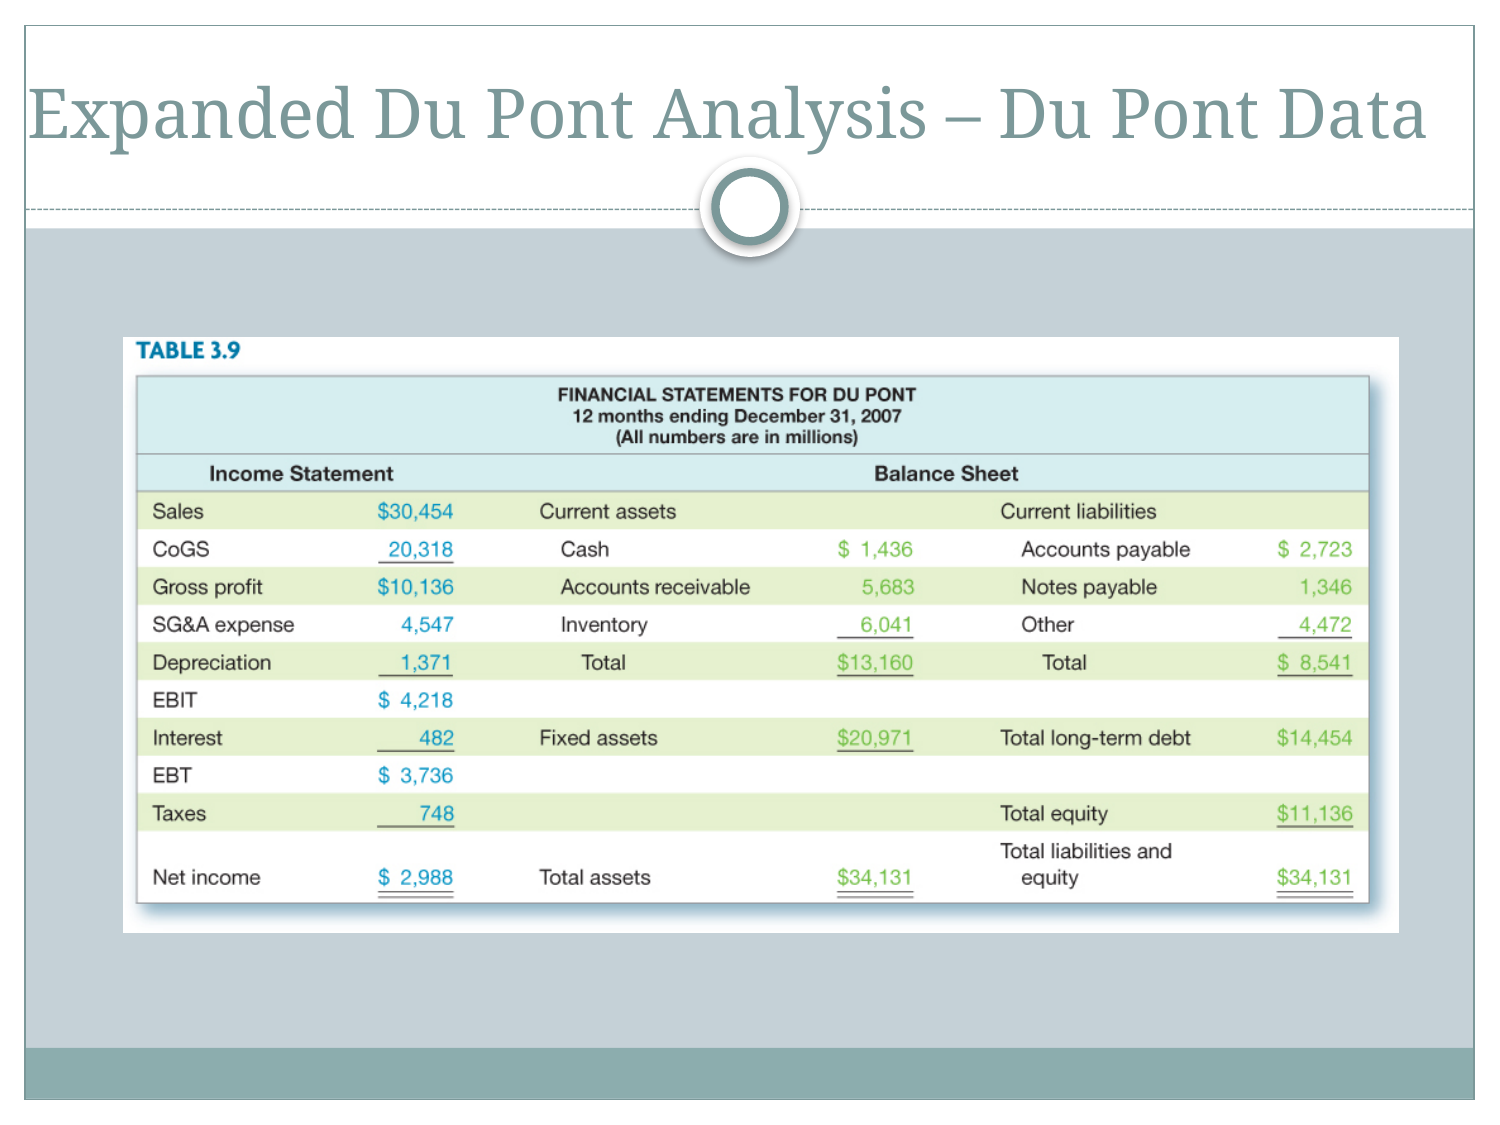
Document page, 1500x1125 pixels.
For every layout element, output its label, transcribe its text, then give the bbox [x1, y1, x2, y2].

title Expanded Du Pont Analysis – Du Pont Data [0, 30, 1459, 160]
picture [123, 337, 1400, 934]
